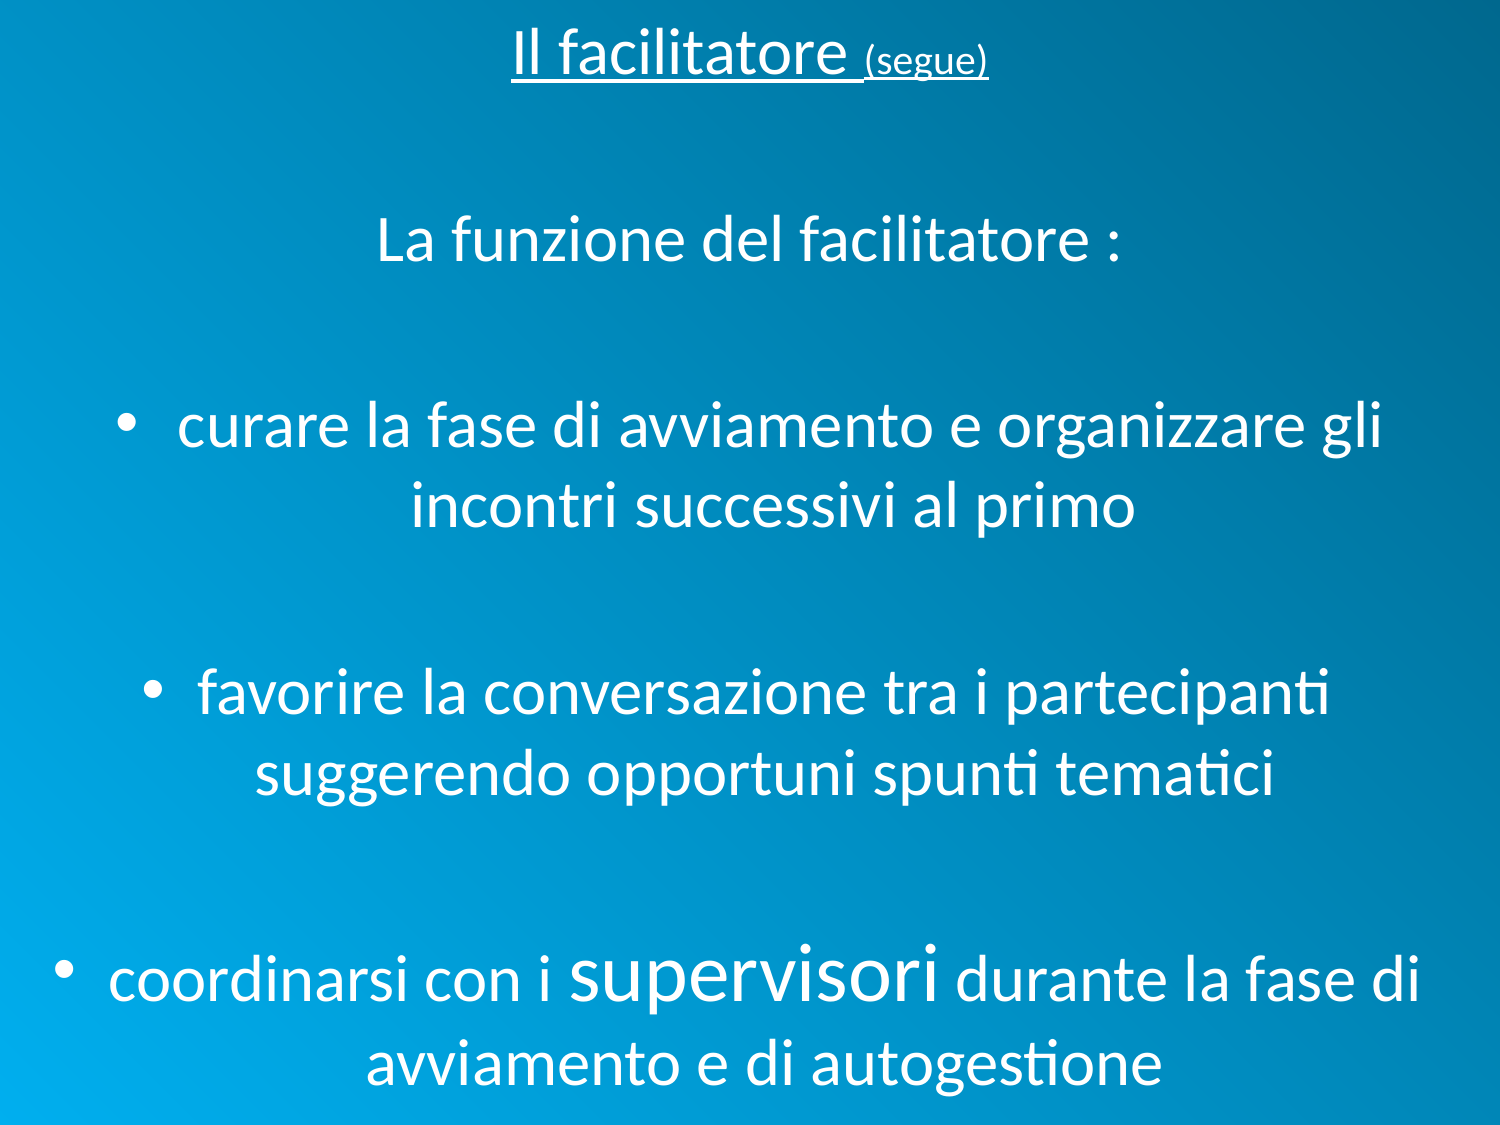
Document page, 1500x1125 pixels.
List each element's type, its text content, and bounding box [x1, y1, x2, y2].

list Il facilitatore (segue) La funzione del facilitatore : curare la fase di avviamento e organizzare gli incontri successivi al primo favorire la conversazione tra i partecipanti suggerendo opportuni spunti tematici coordinarsi con i supervisori durante la fase di avviamento e di autogestione [0, 0, 1500, 1125]
